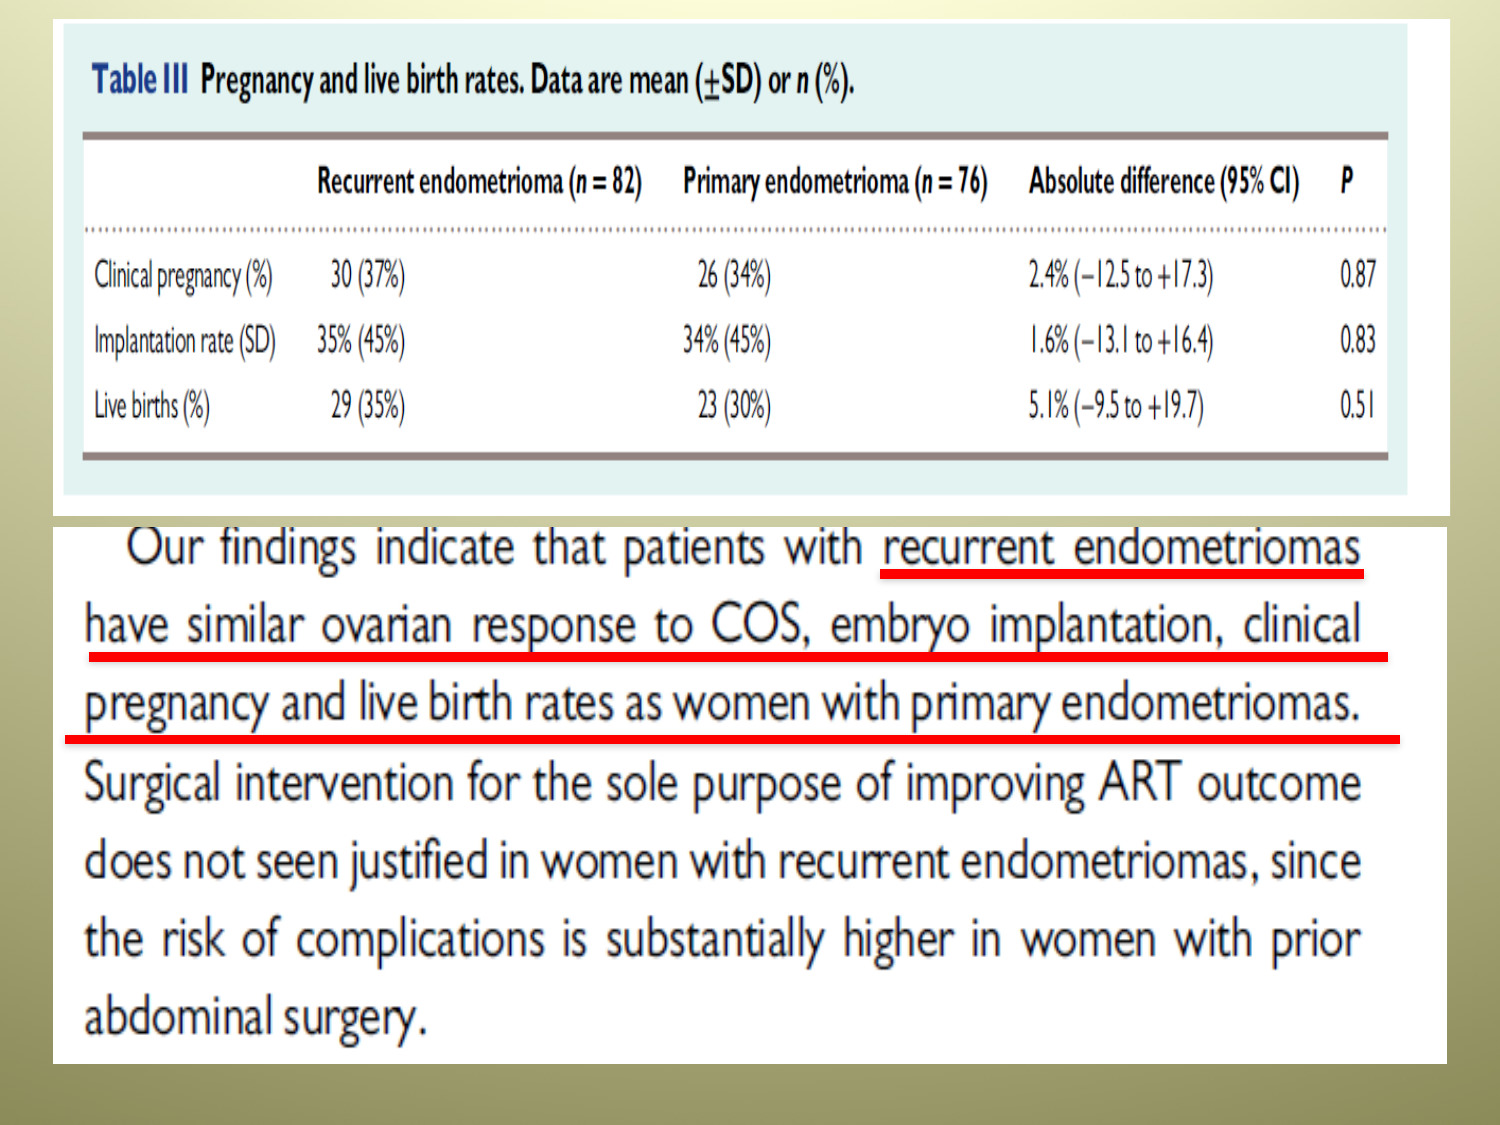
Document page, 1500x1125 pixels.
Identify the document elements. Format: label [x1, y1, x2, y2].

picture [0, 0, 1500, 1125]
list [52, 18, 1451, 516]
